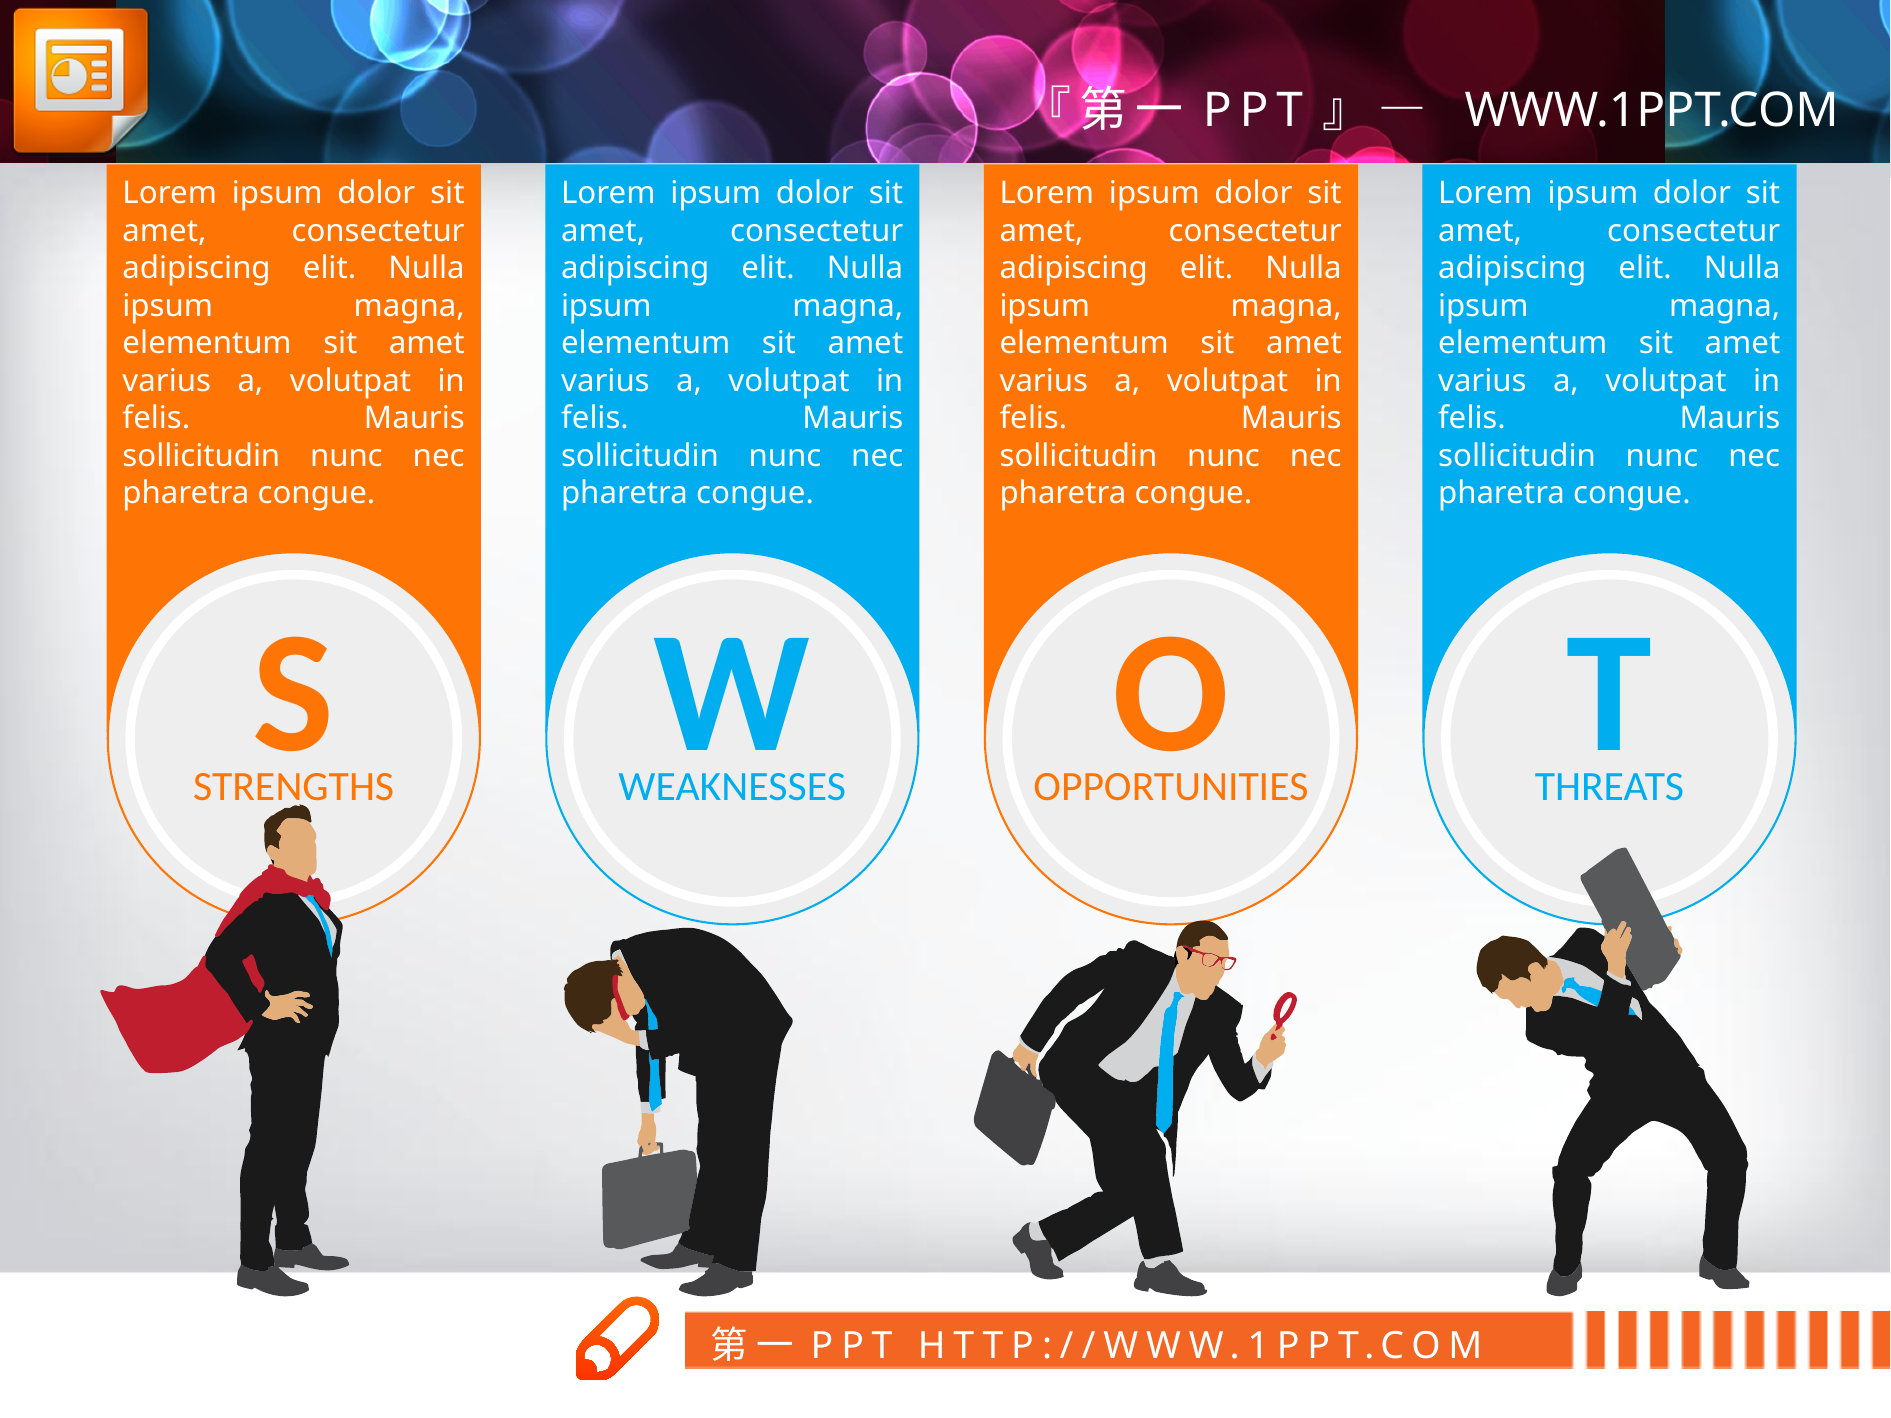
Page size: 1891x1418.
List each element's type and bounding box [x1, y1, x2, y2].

text_box [1423, 165, 1796, 925]
text_box [546, 165, 919, 925]
text_box [107, 165, 481, 925]
text_box [973, 920, 1296, 1297]
picture [0, 0, 1891, 1275]
picture [685, 1311, 1891, 1369]
text_box [1476, 847, 1750, 1297]
text_box [101, 804, 350, 1297]
text_box [563, 927, 793, 1297]
text_box [984, 165, 1358, 925]
